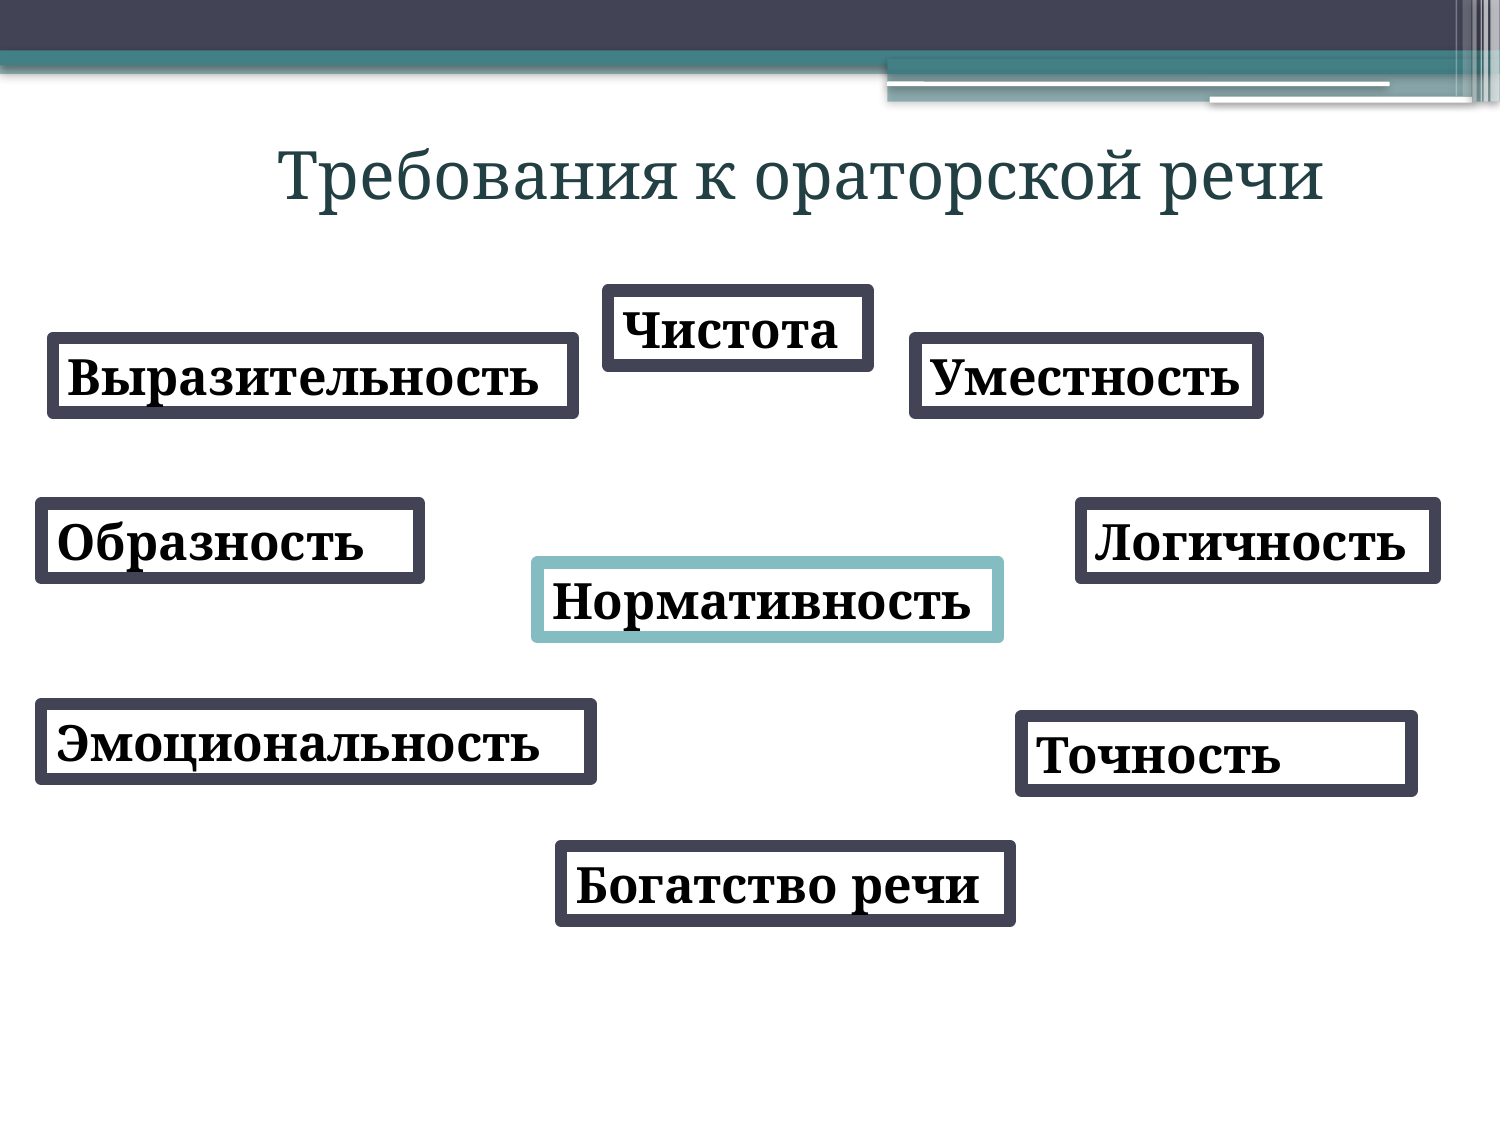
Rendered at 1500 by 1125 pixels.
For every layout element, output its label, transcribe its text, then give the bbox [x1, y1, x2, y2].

text_box Чистота [608, 290, 868, 366]
text_box Богатство речи [561, 845, 1010, 921]
text_box Образность [41, 503, 420, 579]
text_box Логичность [1080, 503, 1436, 579]
text_box Уместность [915, 338, 1258, 413]
text_box Точность [1021, 715, 1412, 791]
text_box Выразительность [53, 338, 573, 413]
text_box Требования к ораторской речи [263, 125, 1340, 221]
text_box Эмоциональность [41, 704, 591, 779]
text_box Нормативность [537, 562, 999, 638]
